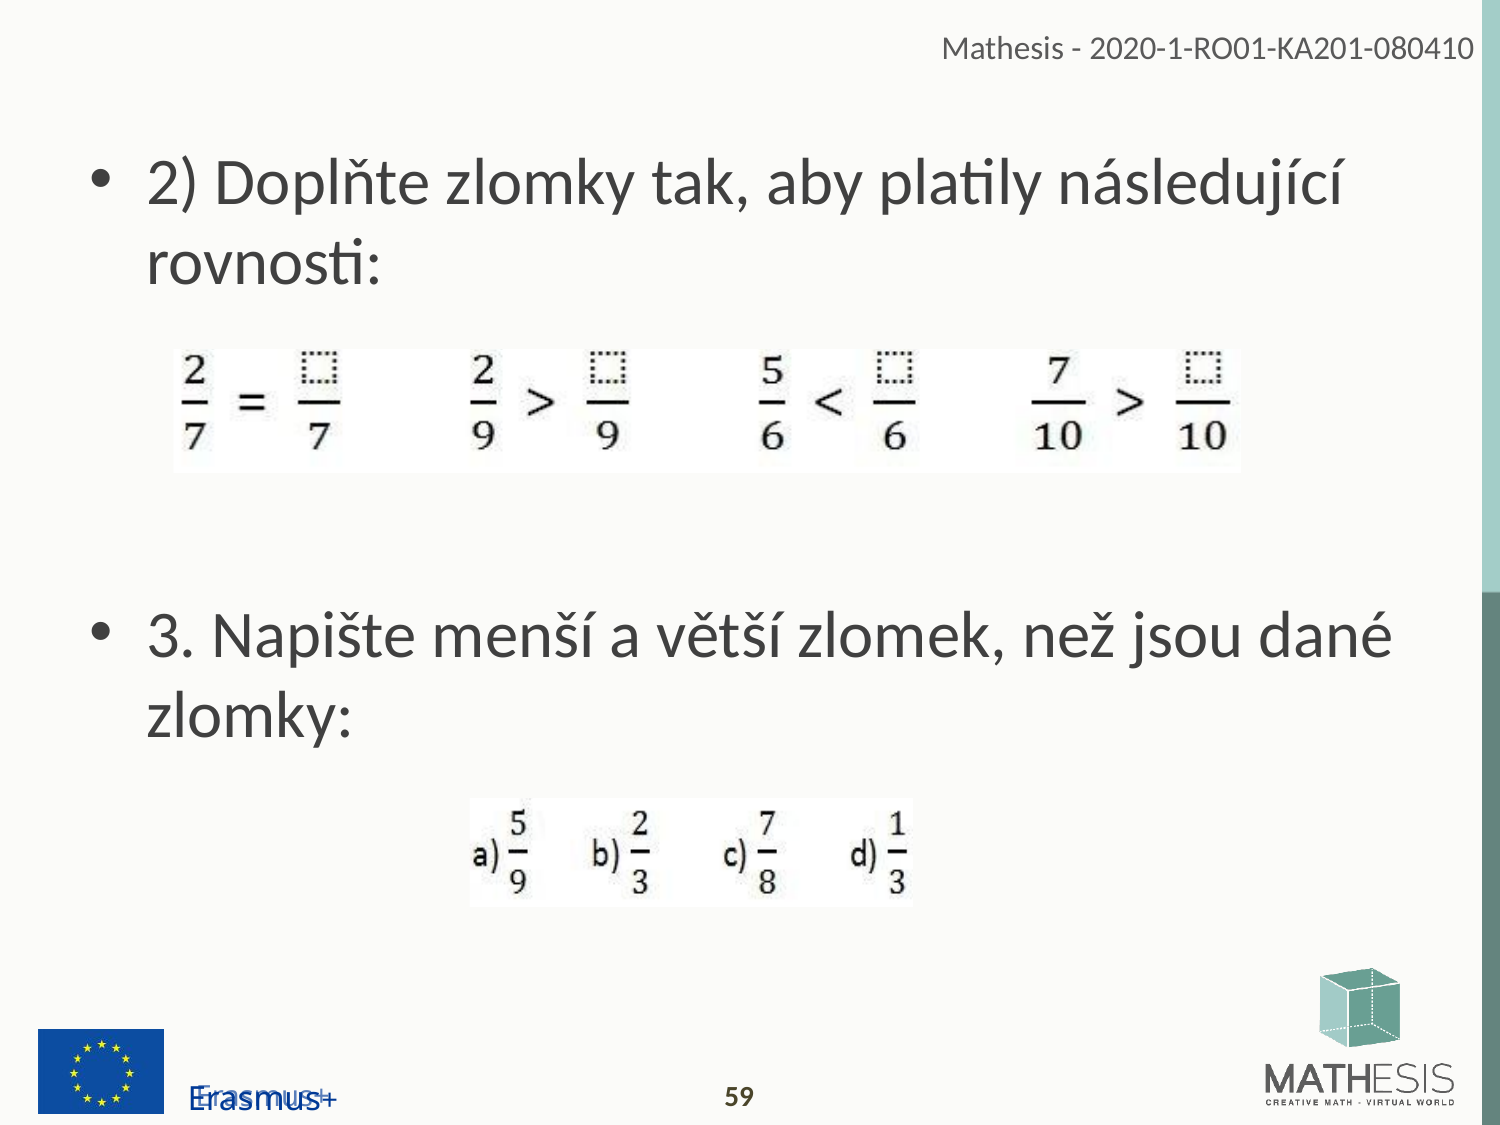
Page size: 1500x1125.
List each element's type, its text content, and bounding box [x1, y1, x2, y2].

picture [173, 349, 1242, 474]
picture [38, 1029, 164, 1114]
list 2) Doplňte zlomky tak, aby platily následující rovnosti: 3. Napište menší a větší zlomek, než jsou dané zlomky: [75, 130, 1425, 1005]
picture [469, 798, 914, 908]
